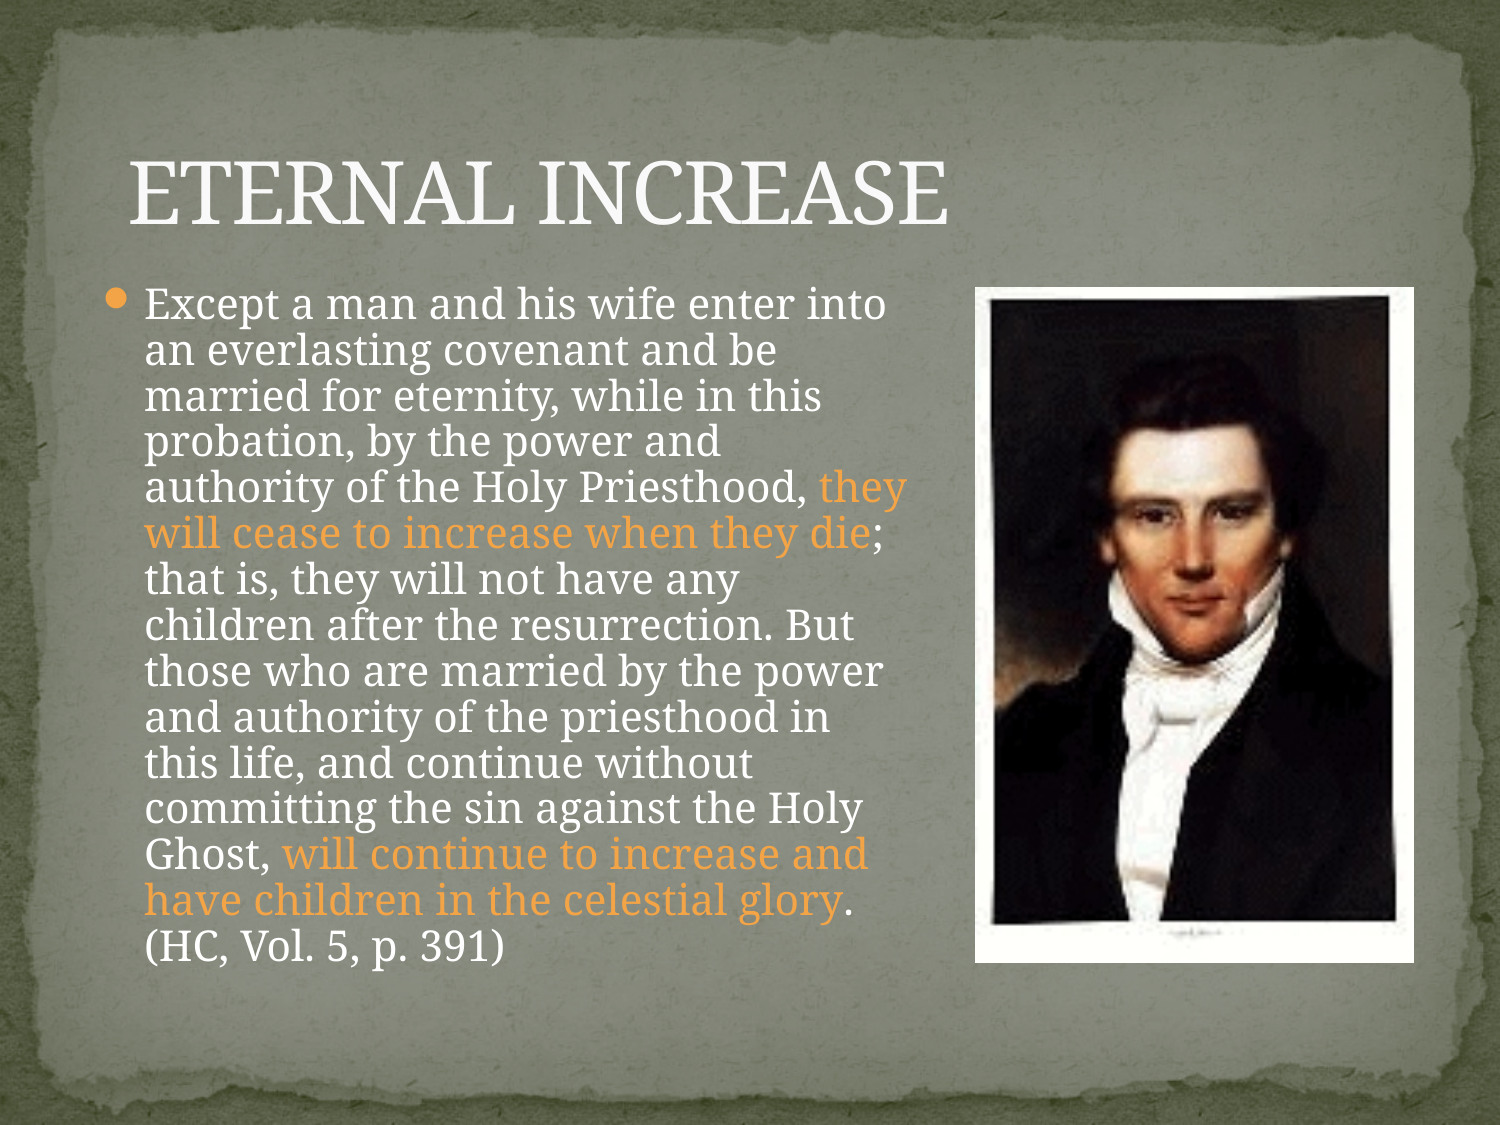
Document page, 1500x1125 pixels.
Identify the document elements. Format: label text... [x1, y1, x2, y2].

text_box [977, 290, 1412, 962]
list Except a man and his wife enter into an everlasting covenant and be married for eternity, while in this probation, by the power and authority of the Holy Priesthood, they will cease to increase when they die; that is, they will not have any children after the resurrection. But those who are married by the power and authority of the priesthood in this life, and continue without committing the sin against the Holy Ghost, will continue to increase and have children in the celestial glory. (HC, Vol. 5, p. 391) [87, 274, 926, 988]
title ETERNAL INCREASE [112, 62, 1388, 250]
